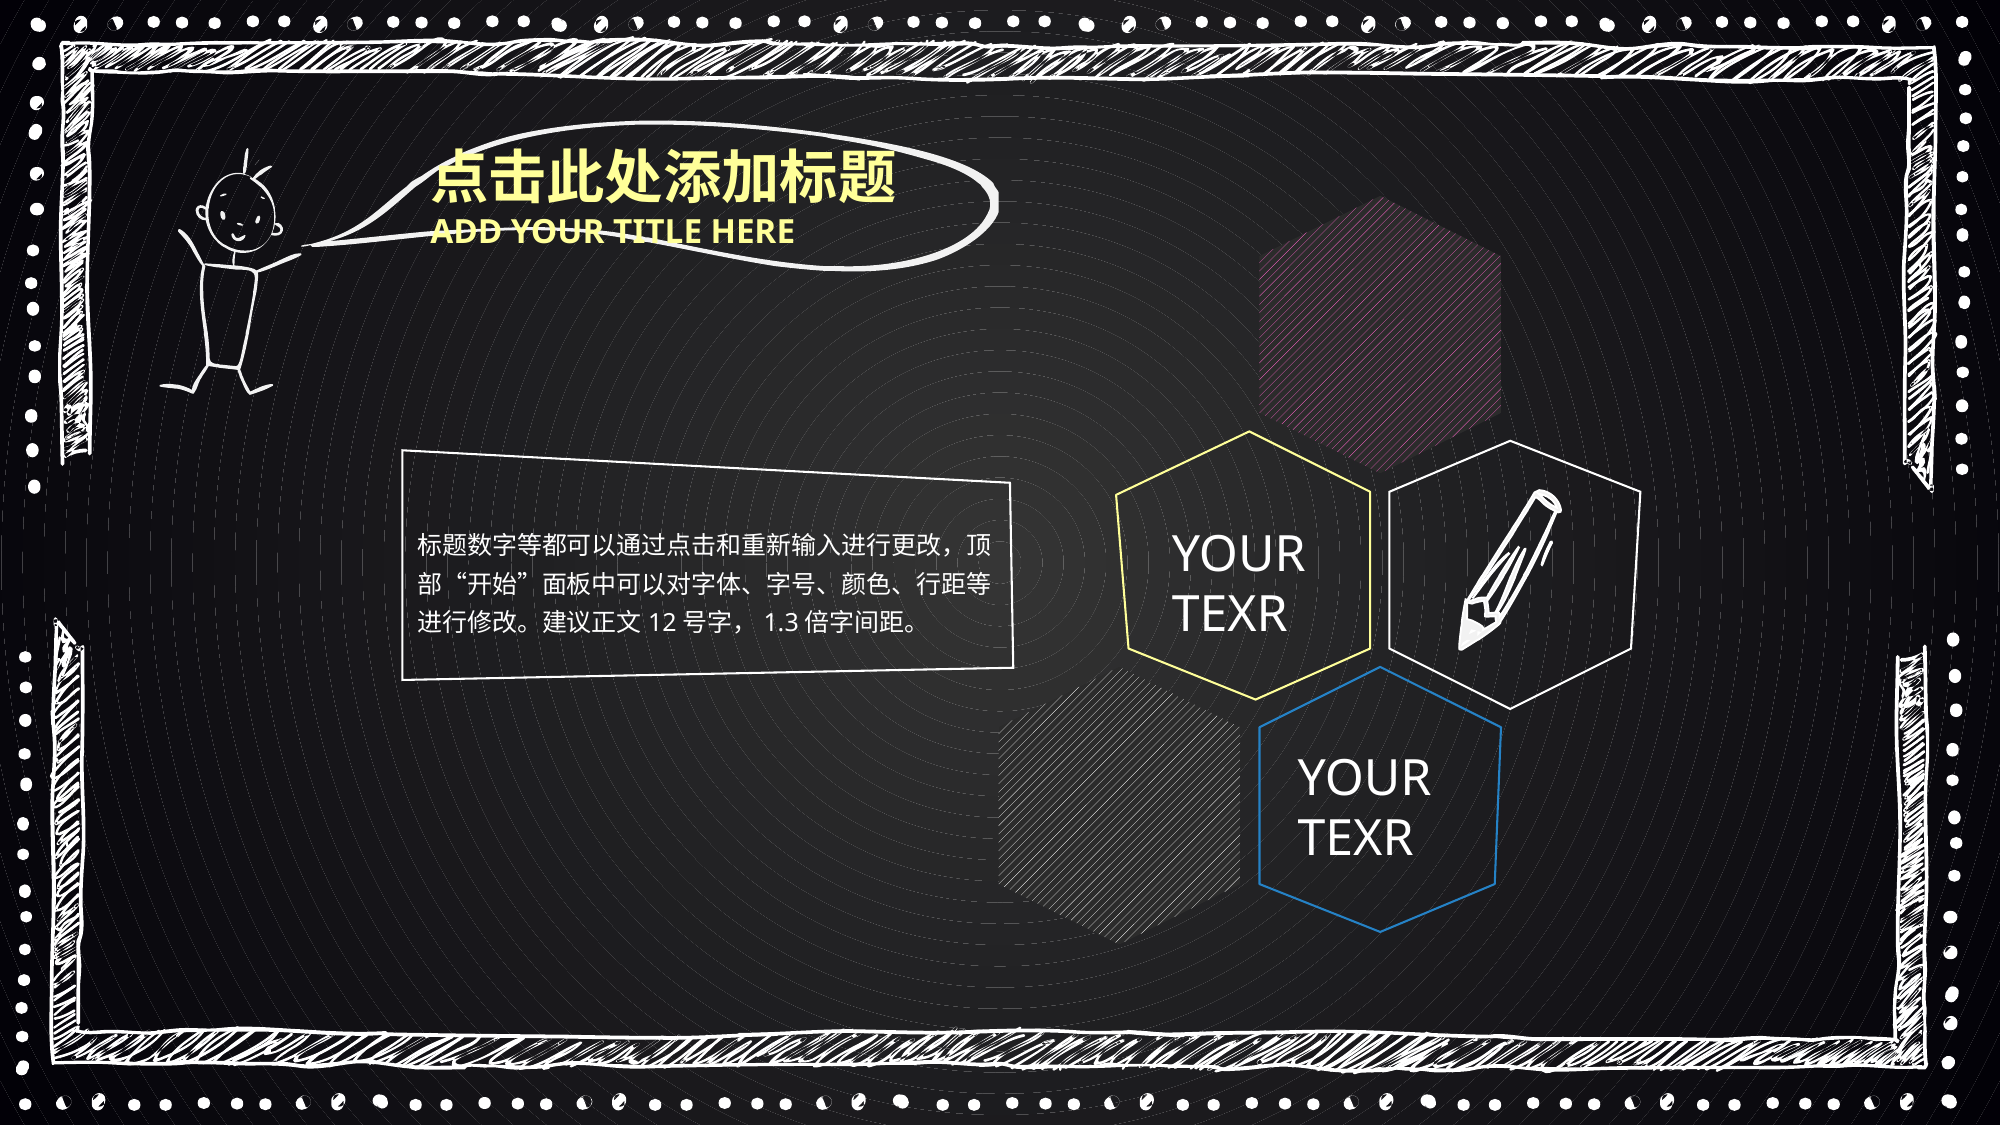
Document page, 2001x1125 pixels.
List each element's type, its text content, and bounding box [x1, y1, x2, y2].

picture [1458, 489, 1562, 651]
text_box YOUR TEXR [1282, 737, 1496, 873]
text_box 标题数字等都可以通过点击和重新输入进行更改，顶部“开始”面板中可以对字体、字号、颜色、行距等进行修改。建议正文12号字，1.3倍字间距。 [402, 512, 1025, 645]
text_box [1259, 195, 1501, 474]
text_box [1259, 666, 1502, 932]
text_box [998, 666, 1241, 945]
text_box YOUR TEXR [1157, 514, 1371, 649]
text_box [1389, 440, 1641, 709]
text_box [401, 449, 1015, 682]
text_box [1116, 431, 1371, 700]
picture [159, 119, 999, 396]
